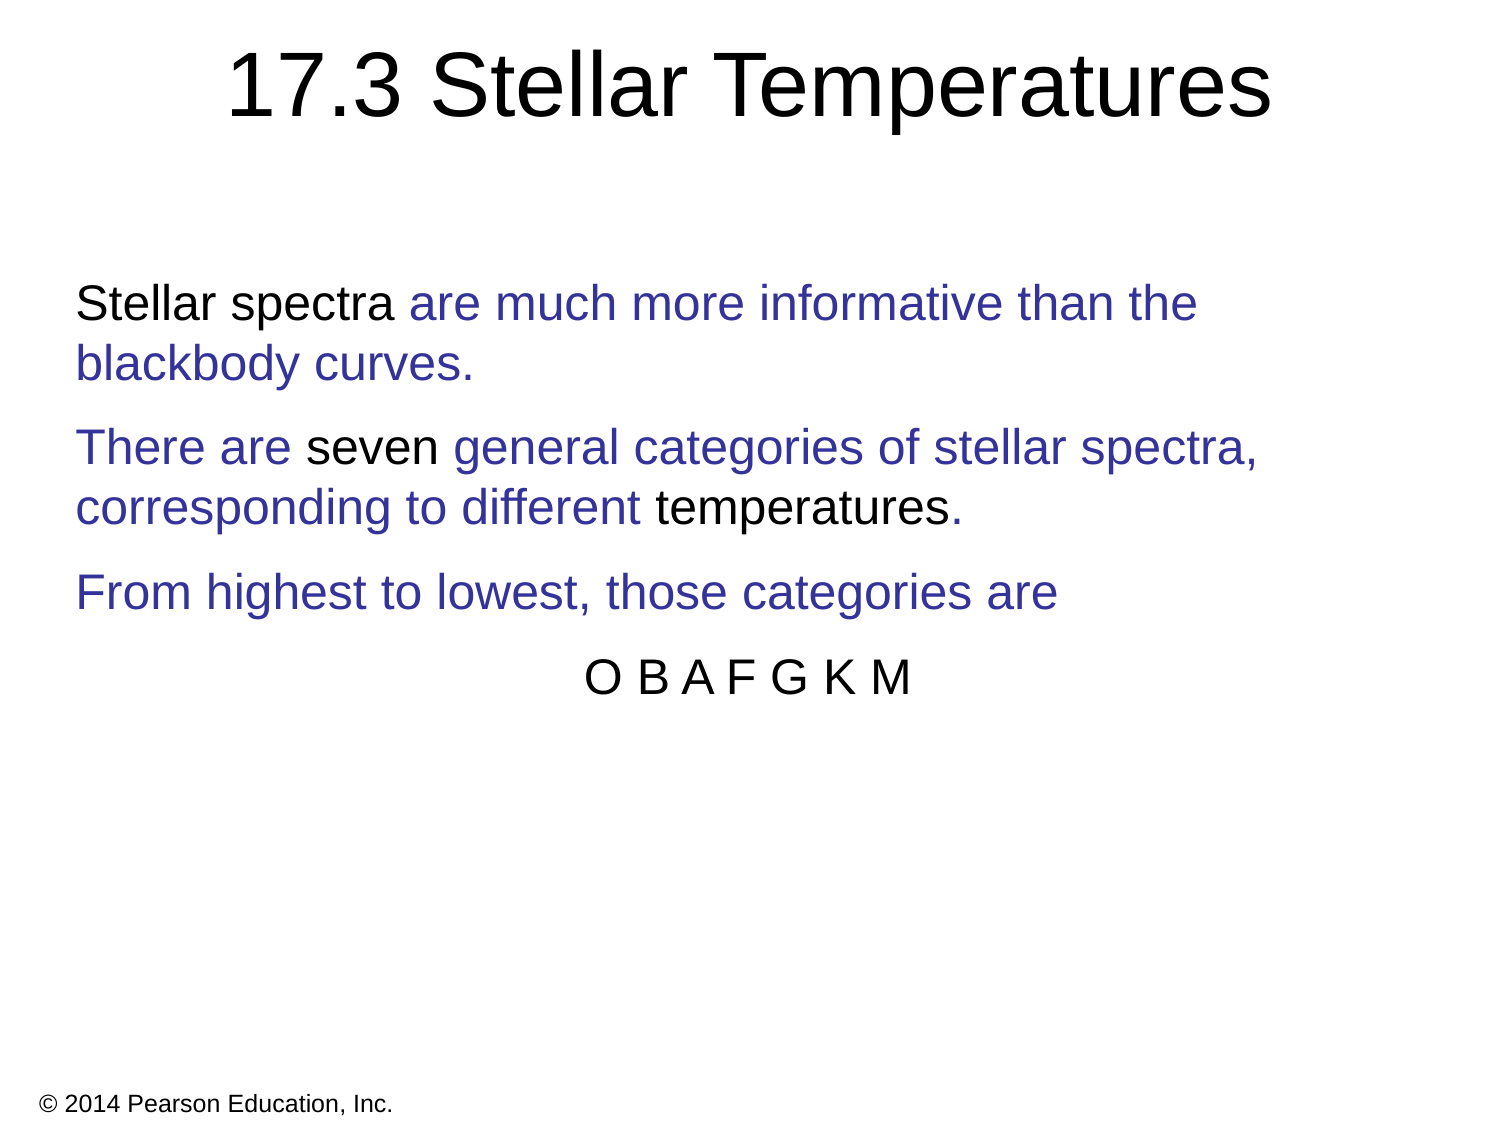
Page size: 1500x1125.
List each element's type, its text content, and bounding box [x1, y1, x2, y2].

title 17.3 Stellar Temperatures [112, 0, 1388, 174]
text_box Stellar spectra are much more informative than the blackbody curves. There are seven general categories of stellar spectra, corresponding to different temperatures. From highest to lowest, those categories are O B A F G K M [60, 262, 1436, 713]
